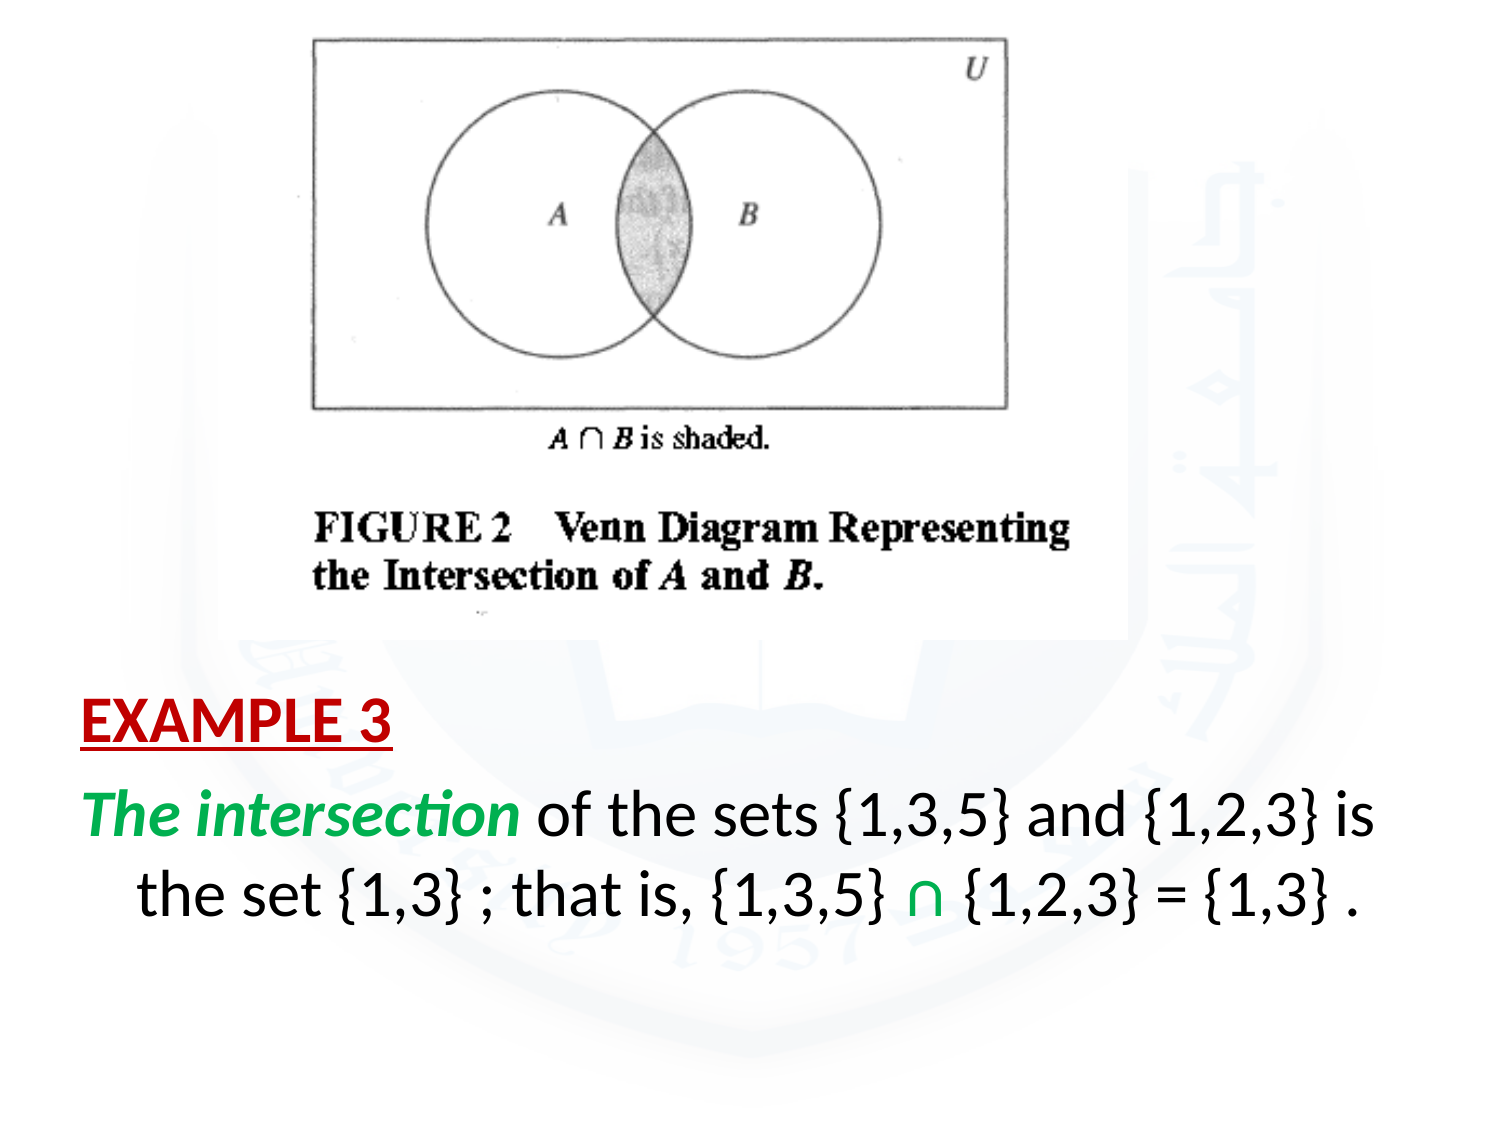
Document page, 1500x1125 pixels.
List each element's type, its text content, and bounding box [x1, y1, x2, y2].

list EXAMPLE 3 The intersection of the sets {1,3,5} and {1,2,3} is the set {1,3} ; that is, {1,3,5} ∩ {1,2,3} = {1,3} . [64, 668, 1415, 981]
picture [218, 0, 1129, 640]
